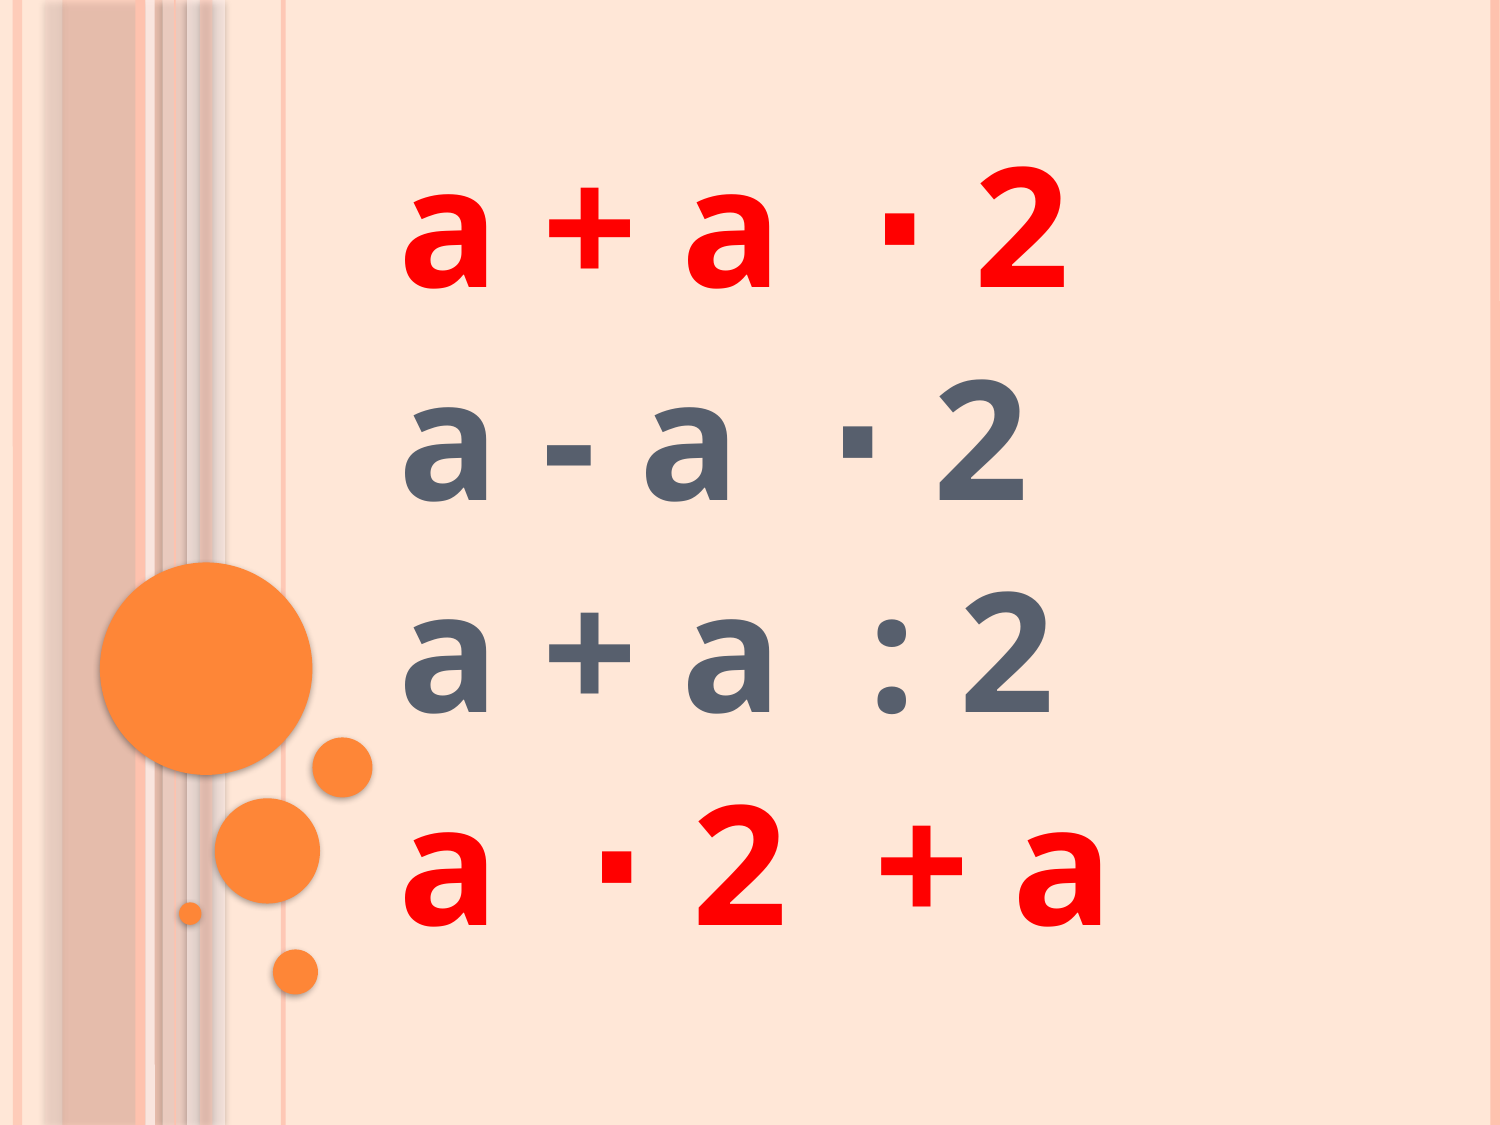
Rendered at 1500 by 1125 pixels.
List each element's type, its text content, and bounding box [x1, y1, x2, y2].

subtitle а + а ∙ 2 а - а ∙ 2 а + а : 2 а ∙ 2 + а [383, 113, 1361, 1000]
